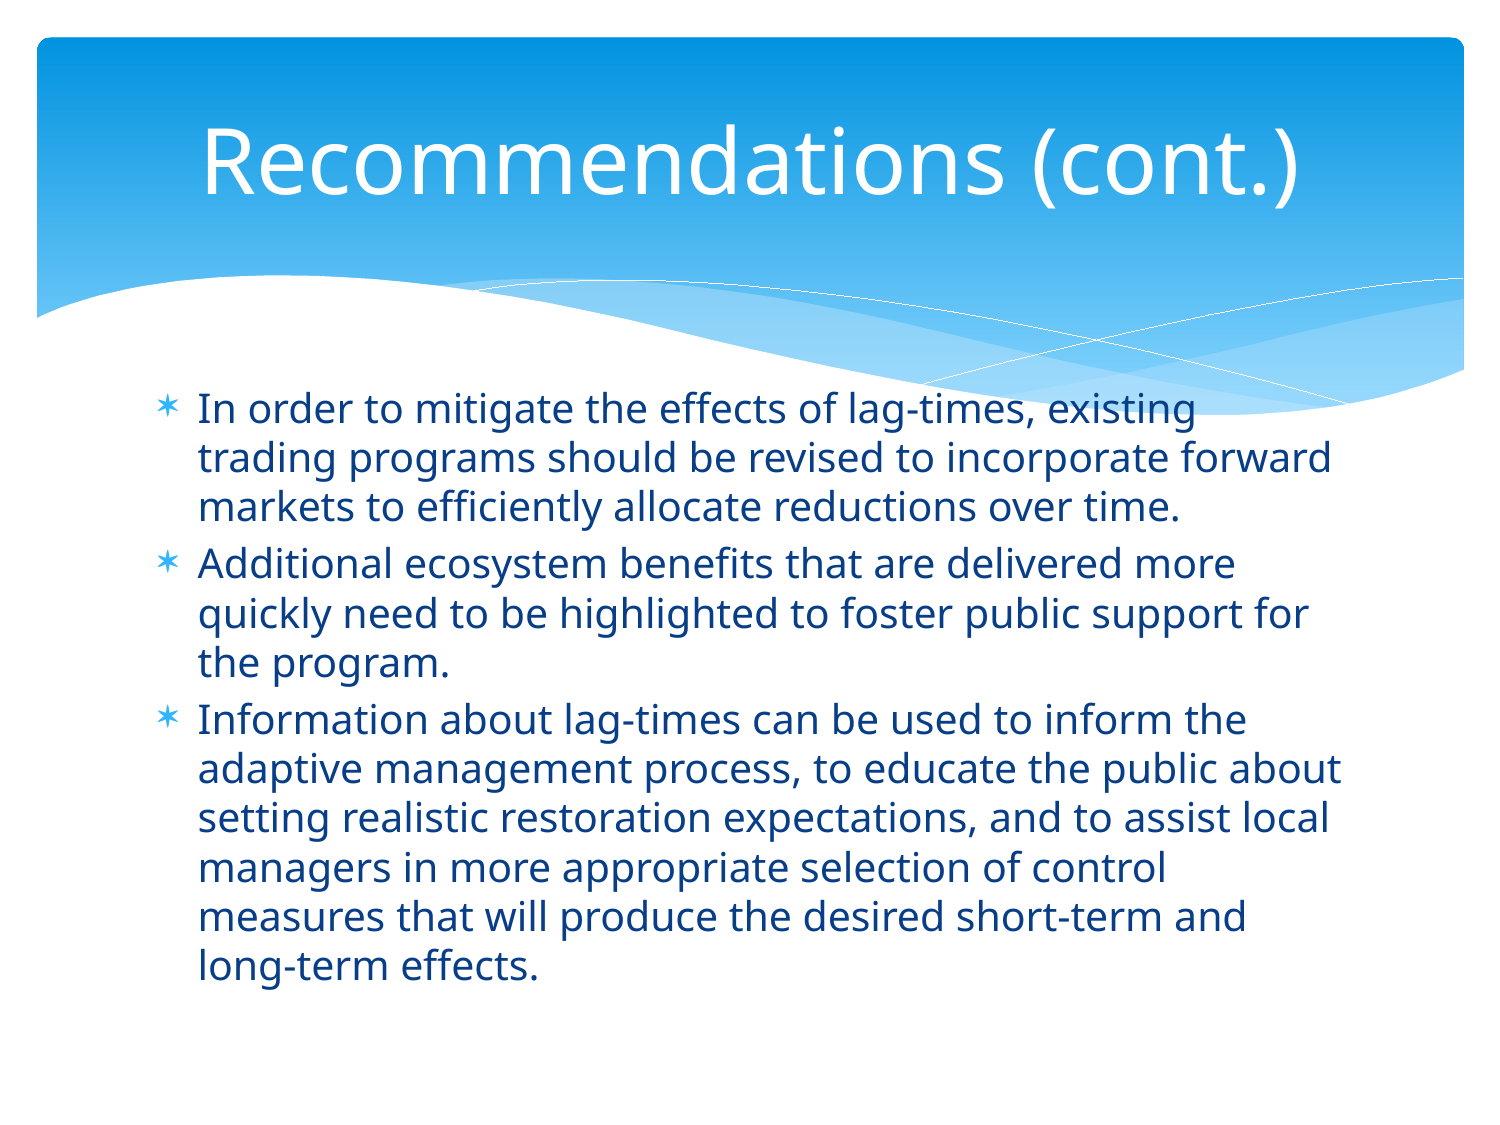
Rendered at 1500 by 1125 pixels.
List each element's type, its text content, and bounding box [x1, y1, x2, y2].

title Recommendations (cont.) [75, 55, 1425, 261]
list In order to mitigate the effects of lag-times, existing trading programs should be revised to incorporate forward markets to efficiently allocate reductions over time. Additional ecosystem benefits that are delivered more quickly need to be highlighted to foster public support for the program. Information about lag-times can be used to inform the adaptive management process, to educate the public about setting realistic restoration expectations, and to assist local managers in more appropriate selection of control measures that will produce the desired short-term and long-term effects. [142, 375, 1359, 1005]
